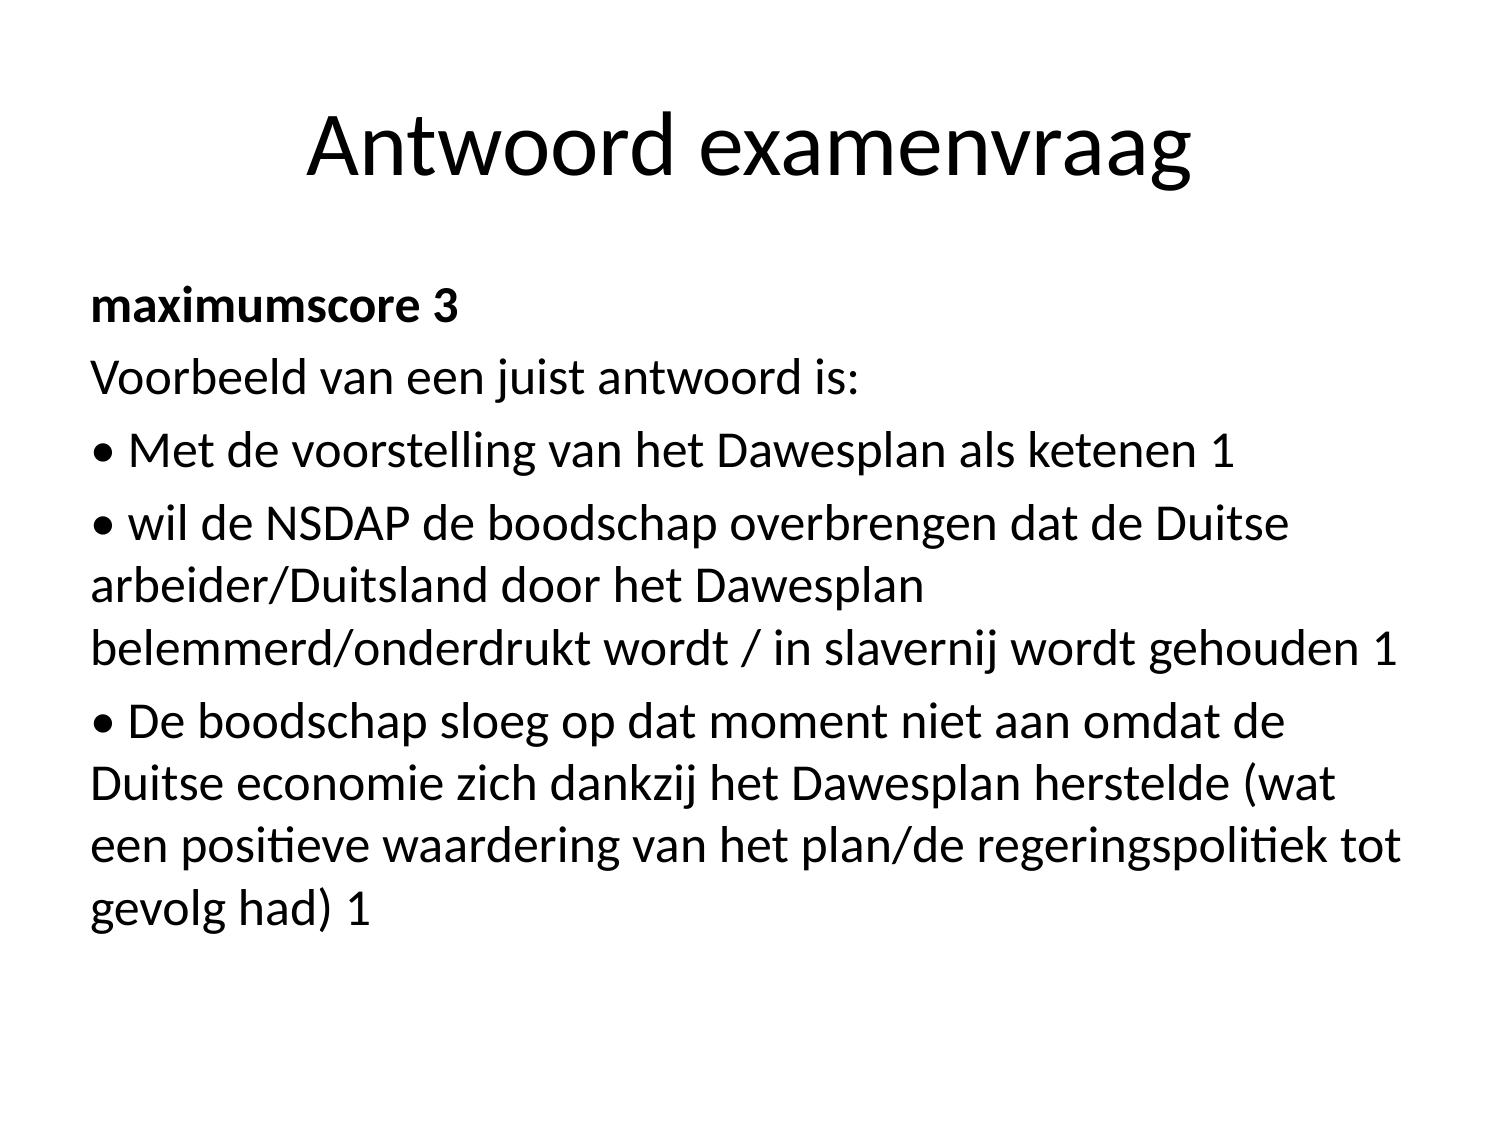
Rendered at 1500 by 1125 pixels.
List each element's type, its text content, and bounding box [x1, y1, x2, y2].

title Antwoord examenvraag [75, 45, 1425, 233]
list maximumscore 3 Voorbeeld van een juist antwoord is: • Met de voorstelling van het Dawesplan als ketenen 1 • wil de NSDAP de boodschap overbrengen dat de Duitse arbeider/Duitsland door het Dawesplan belemmerd/onderdrukt wordt / in slavernij wordt gehouden 1 • De boodschap sloeg op dat moment niet aan omdat de Duitse economie zich dankzij het Dawesplan herstelde (wat een positieve waardering van het plan/de regeringspolitiek tot gevolg had) 1 [75, 262, 1425, 1005]
